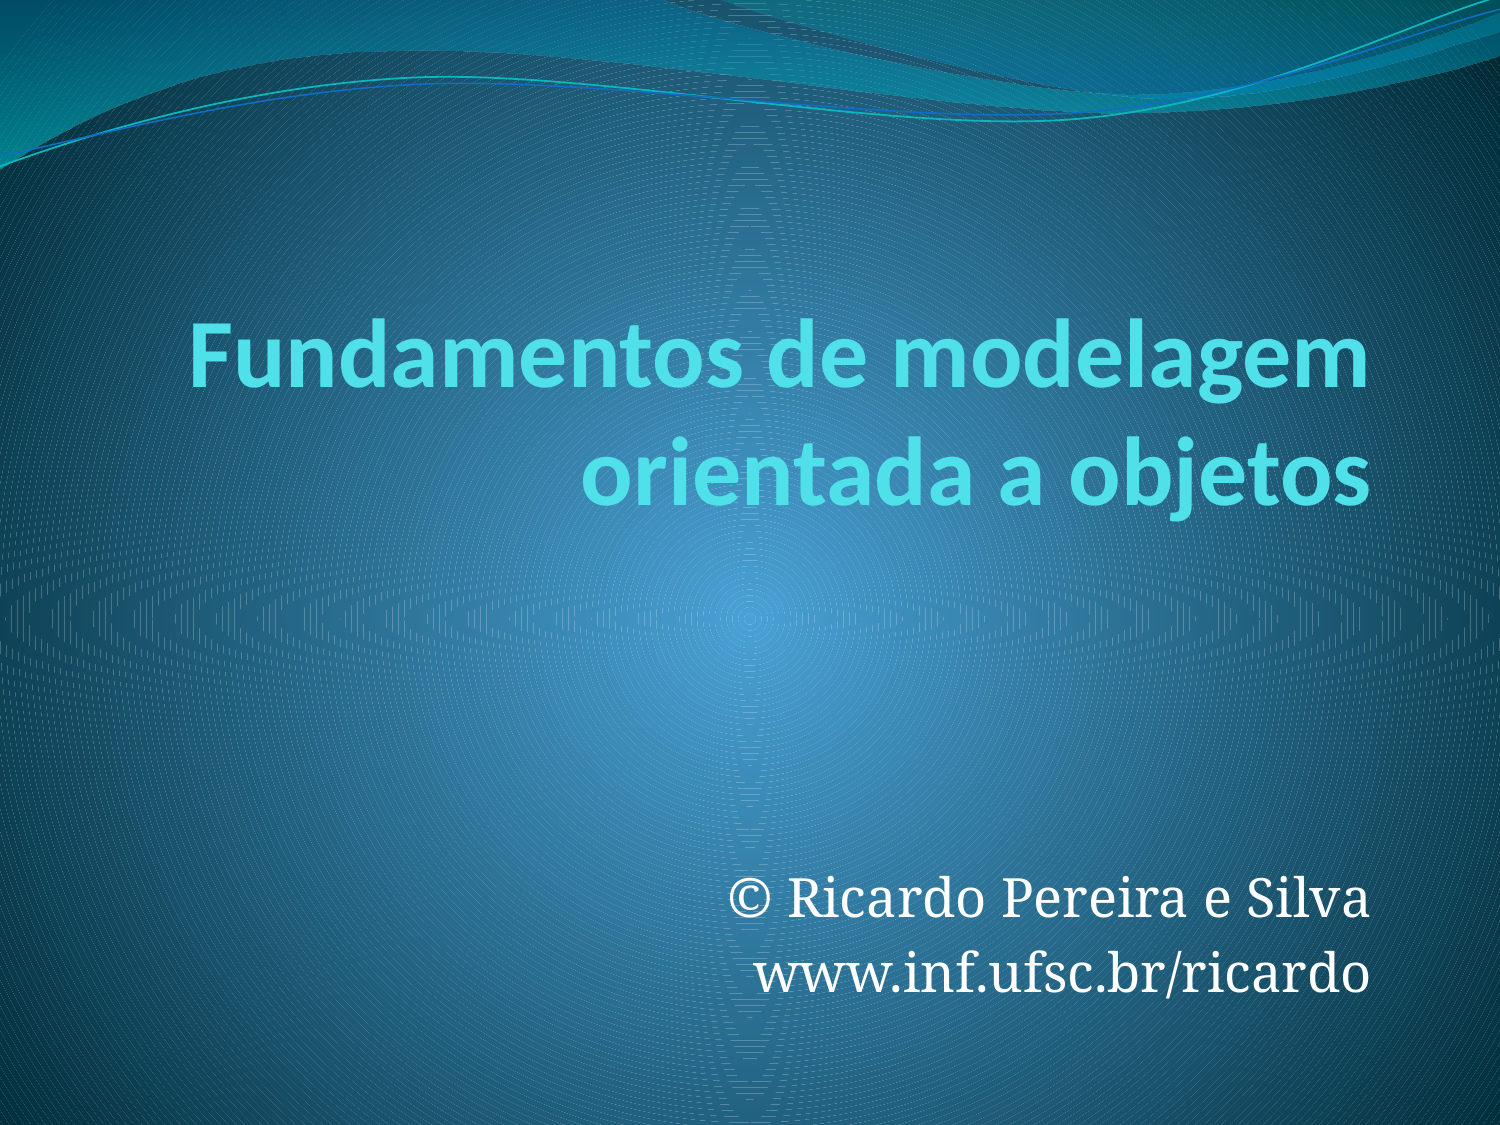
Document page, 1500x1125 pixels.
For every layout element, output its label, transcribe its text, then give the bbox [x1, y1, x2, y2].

title Fundamentos de modelagem orientada a objetos [87, 224, 1376, 525]
subtitle © Ricardo Pereira e Silva www.inf.ufsc.br/ricardo [246, 855, 1383, 1019]
